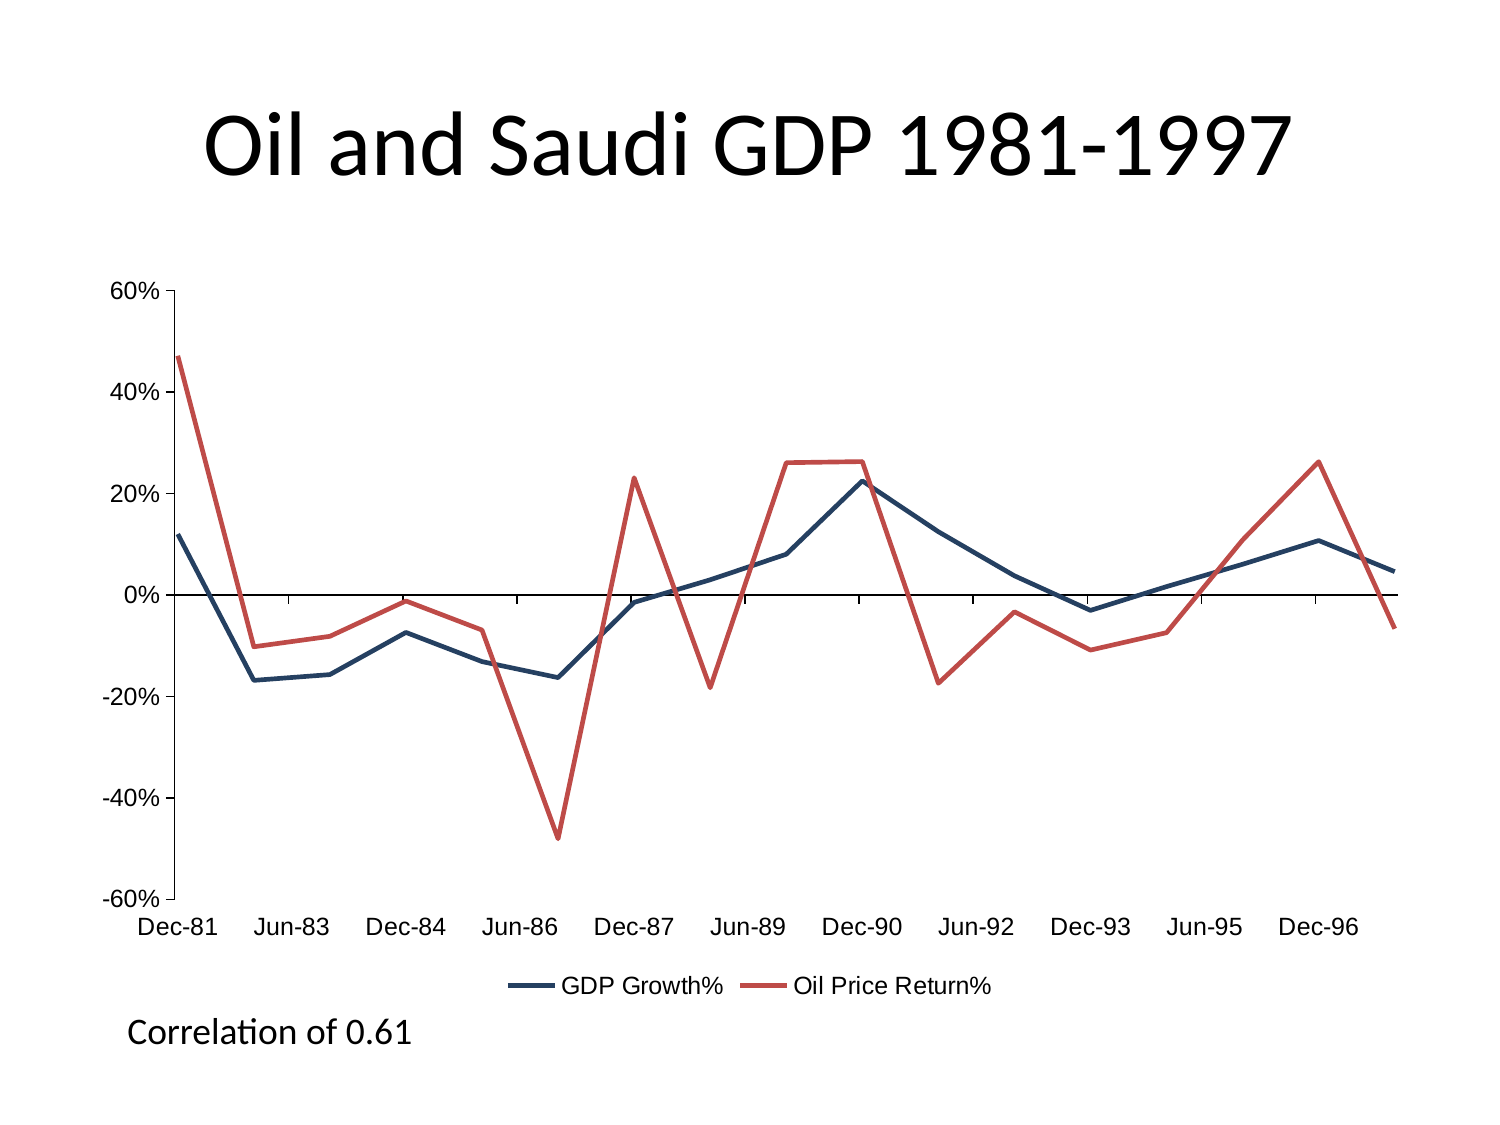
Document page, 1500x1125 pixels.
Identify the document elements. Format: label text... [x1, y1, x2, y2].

chart [74, 262, 1426, 1006]
title Oil and Saudi GDP 1981-1997 [75, 45, 1425, 233]
text_box Correlation of 0.61 [112, 1014, 813, 1060]
